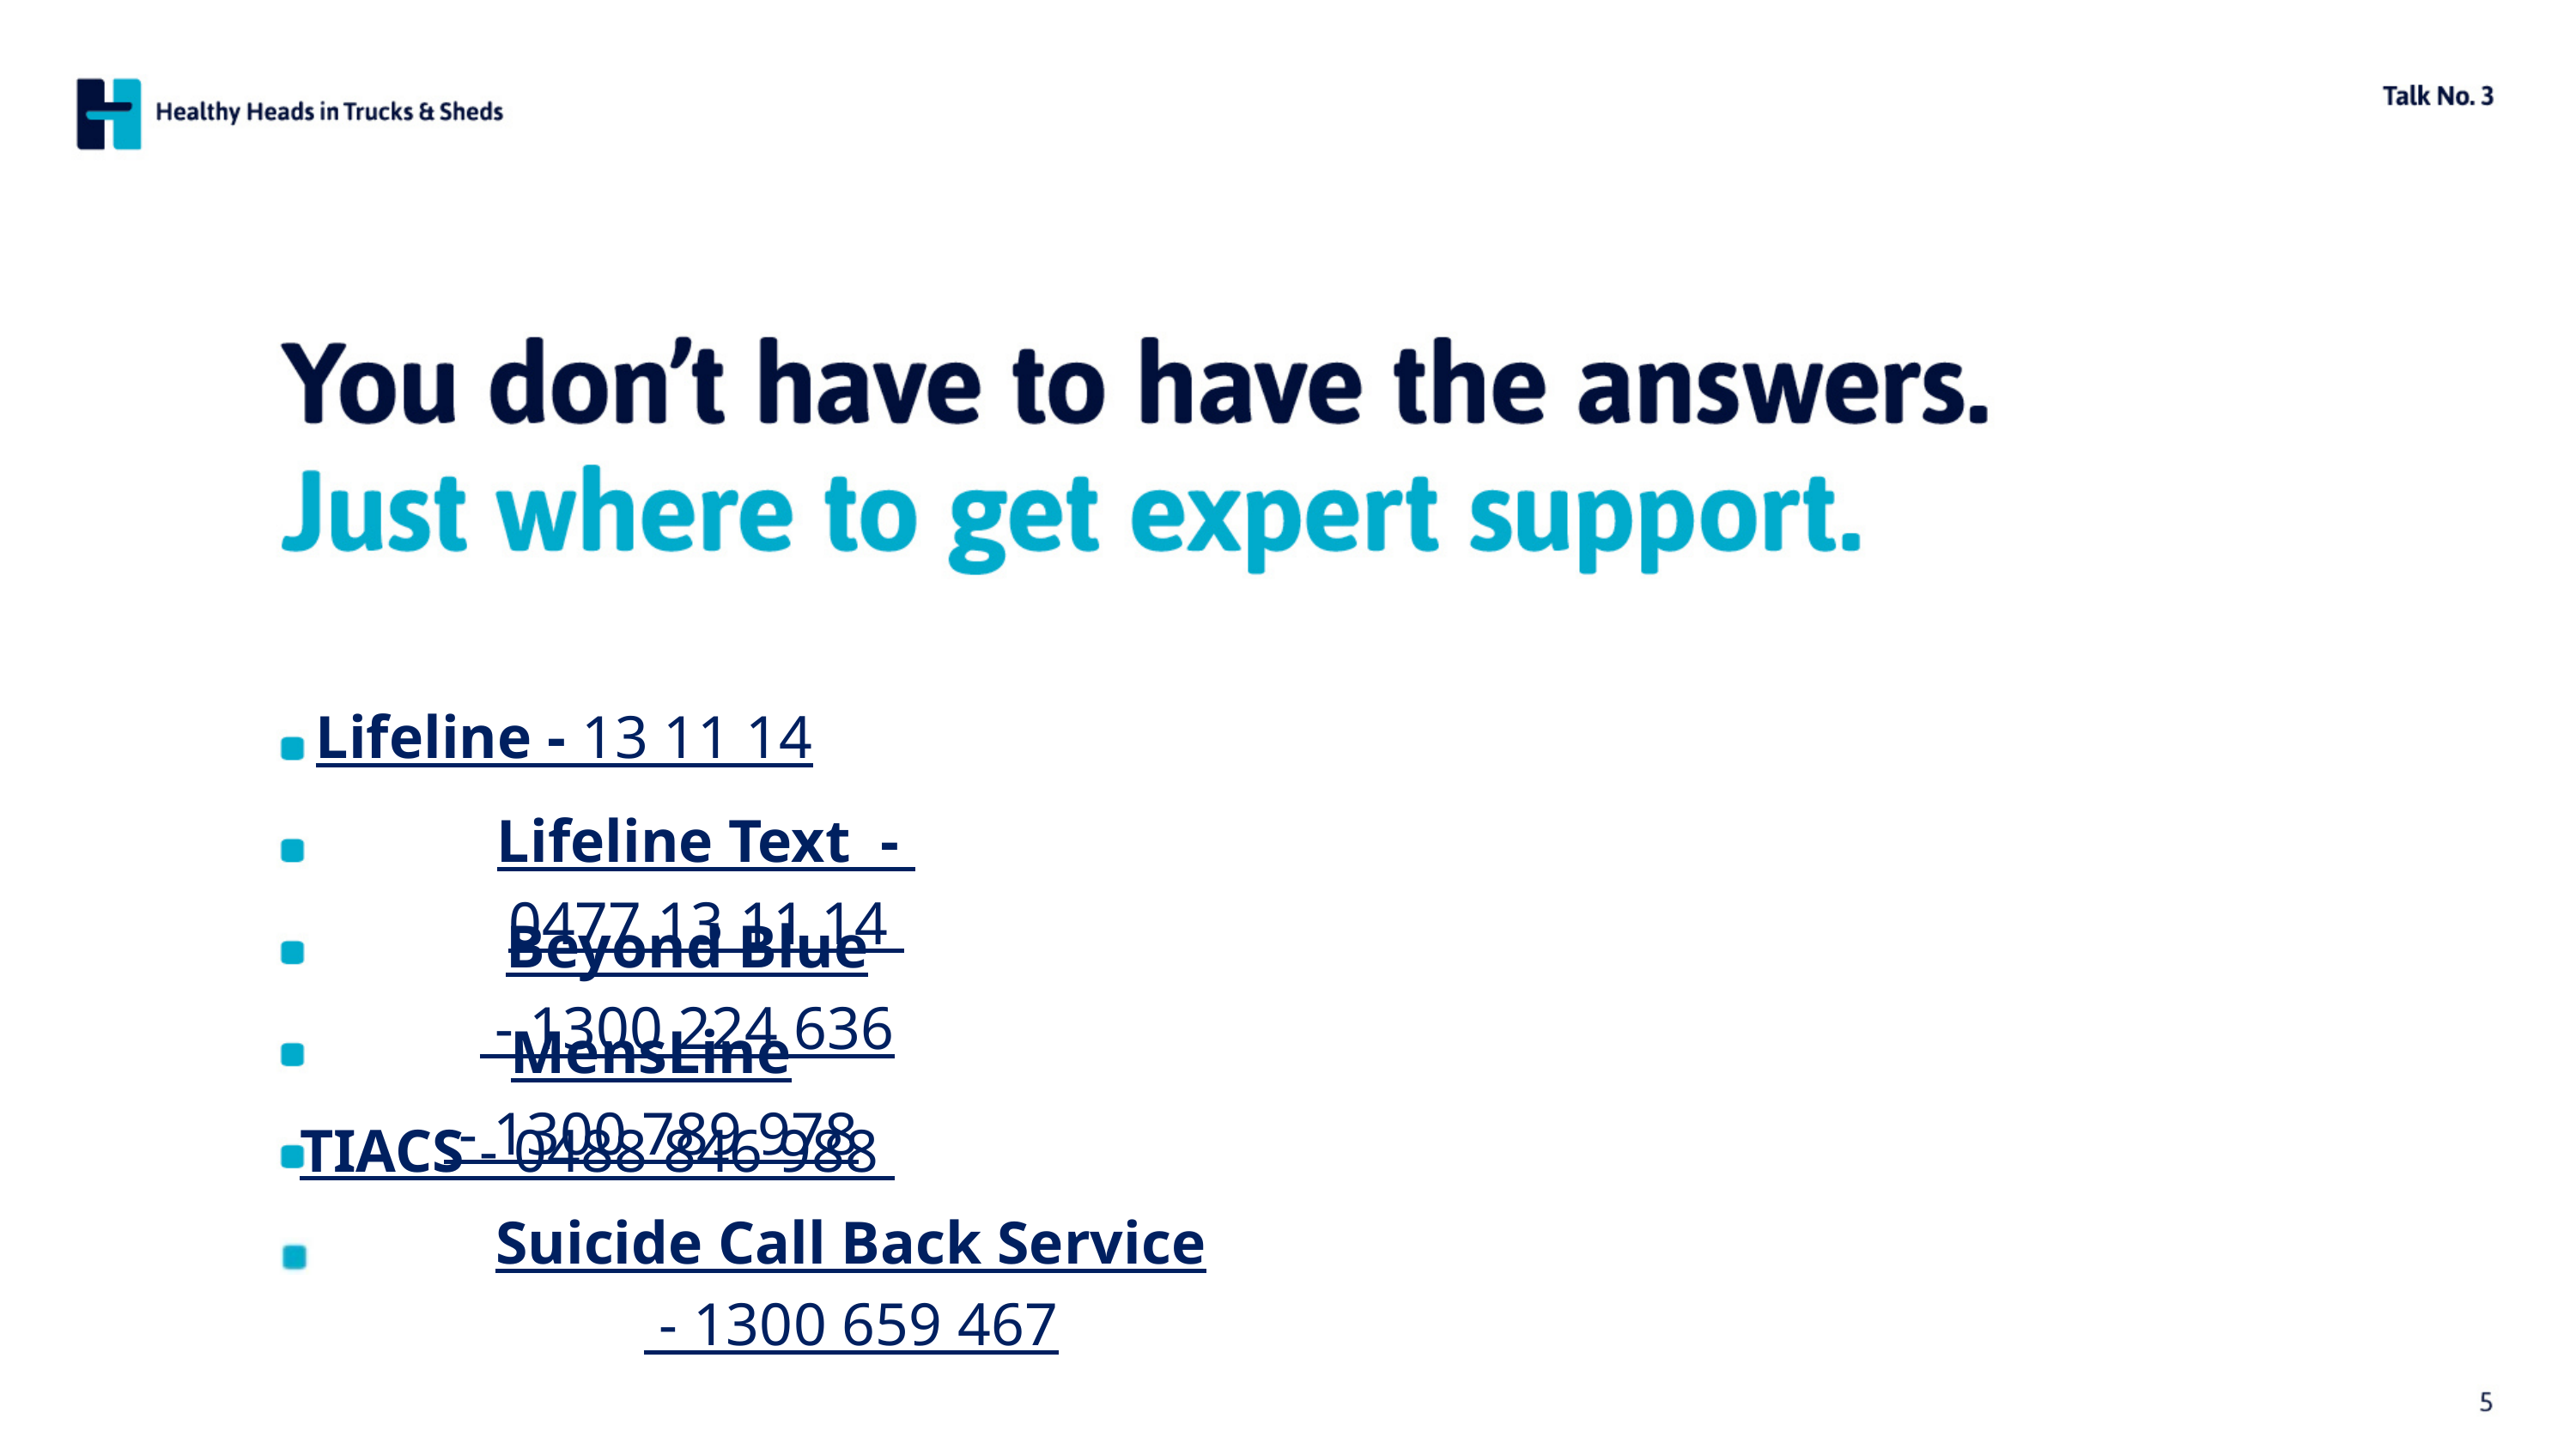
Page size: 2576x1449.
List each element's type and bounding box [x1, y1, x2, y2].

text_box [325, 1118, 1056, 1203]
text_box [0, 0, 2574, 1449]
text_box [325, 651, 1077, 1087]
